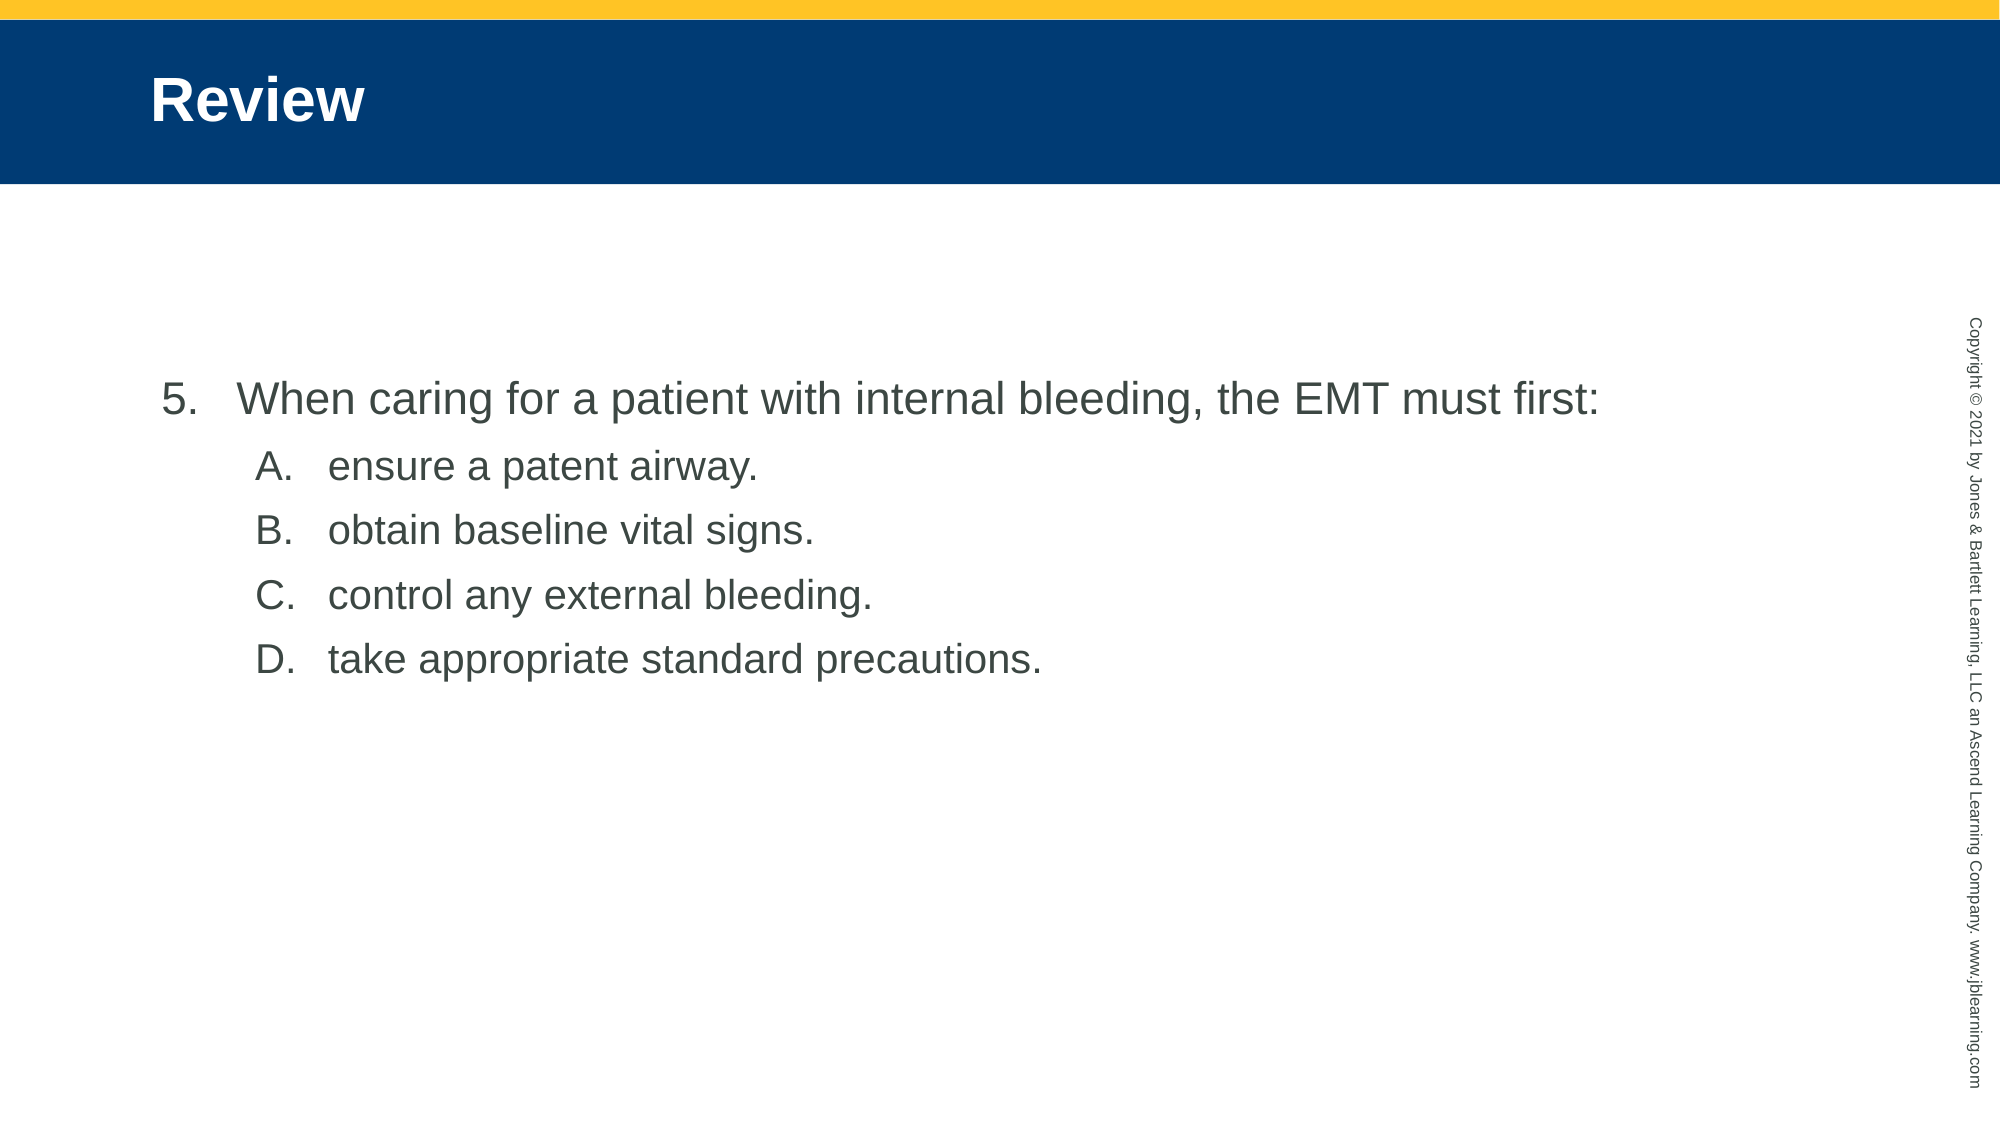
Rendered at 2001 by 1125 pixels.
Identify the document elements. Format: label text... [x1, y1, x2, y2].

title Review [0, 19, 2000, 185]
list When caring for a patient with internal bleeding, the EMT must first: ensure a patent airway. obtain baseline vital signs. control any external bleeding. take appropriate standard precautions. [146, 361, 1859, 1016]
